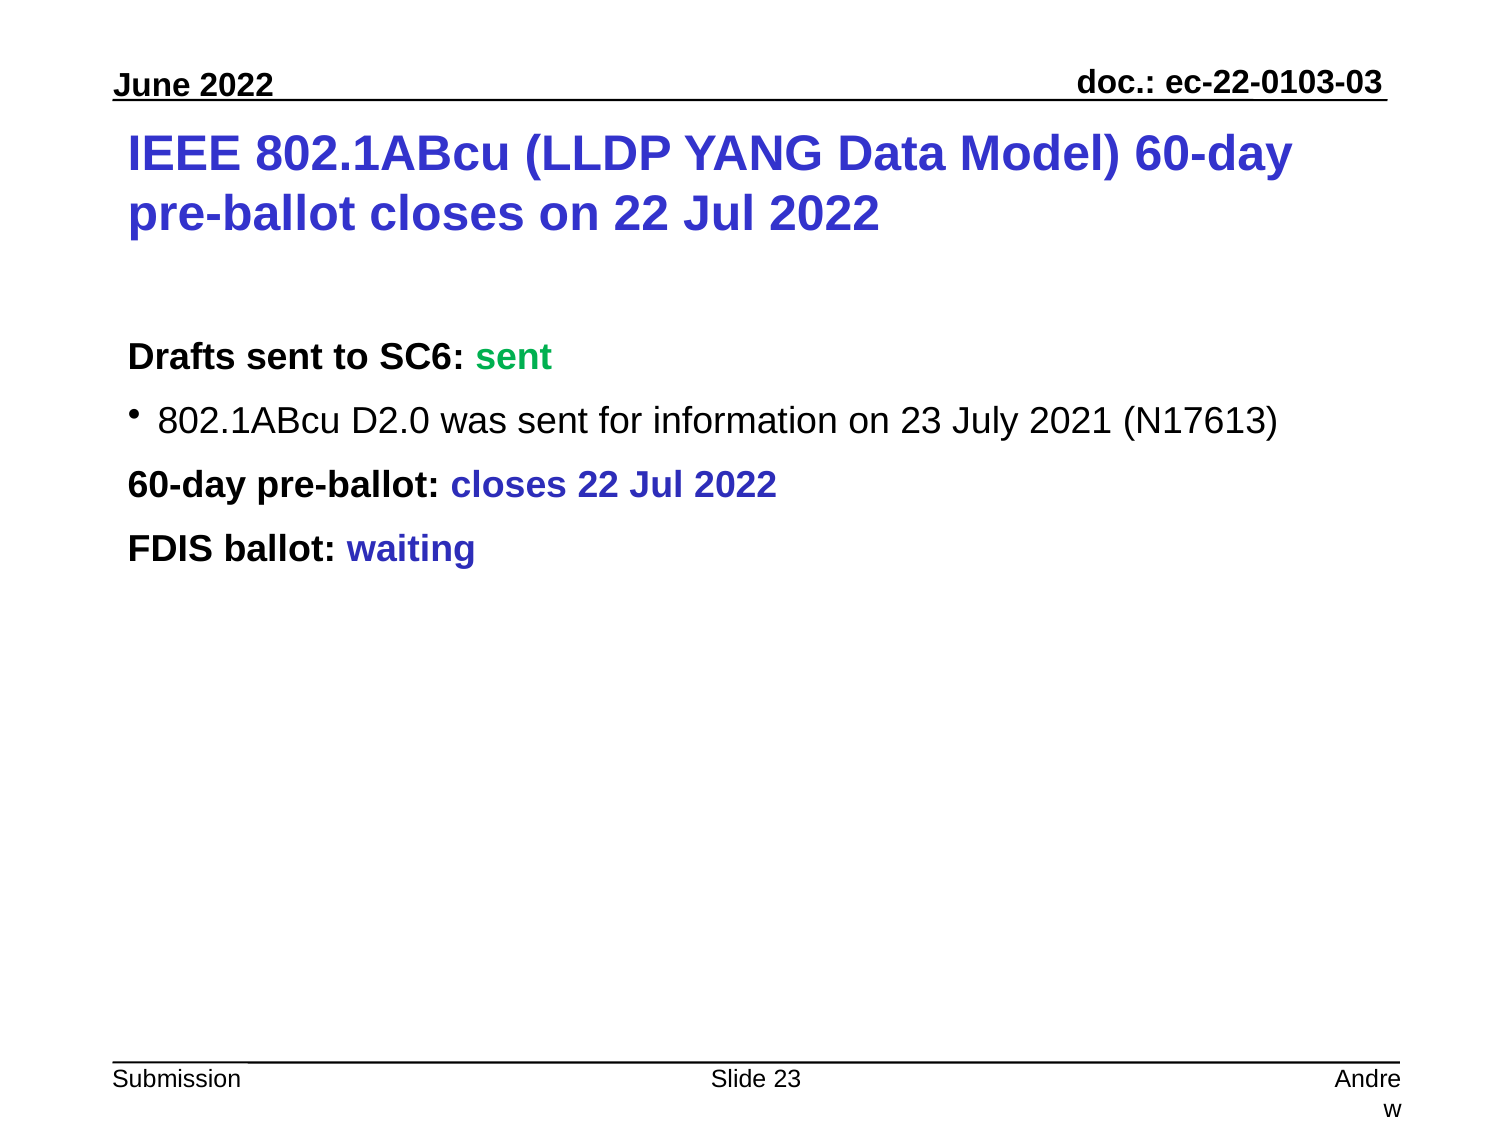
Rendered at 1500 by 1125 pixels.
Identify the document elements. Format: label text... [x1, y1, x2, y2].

slide_number Slide 23 [709, 1061, 803, 1093]
list Drafts sent to SC6: sent 802.1ABcu D2.0 was sent for information on 23 July 2021 (N17613) 60-day pre-ballot: closes 22 Jul 2022 FDIS ballot: waiting [112, 324, 1388, 1000]
title IEEE 802.1ABcu (LLDP YANG Data Model) 60-day pre-ballot closes on 22 Jul 2022 [112, 112, 1388, 288]
footer Andrew Myles, Cisco [1320, 1061, 1402, 1093]
